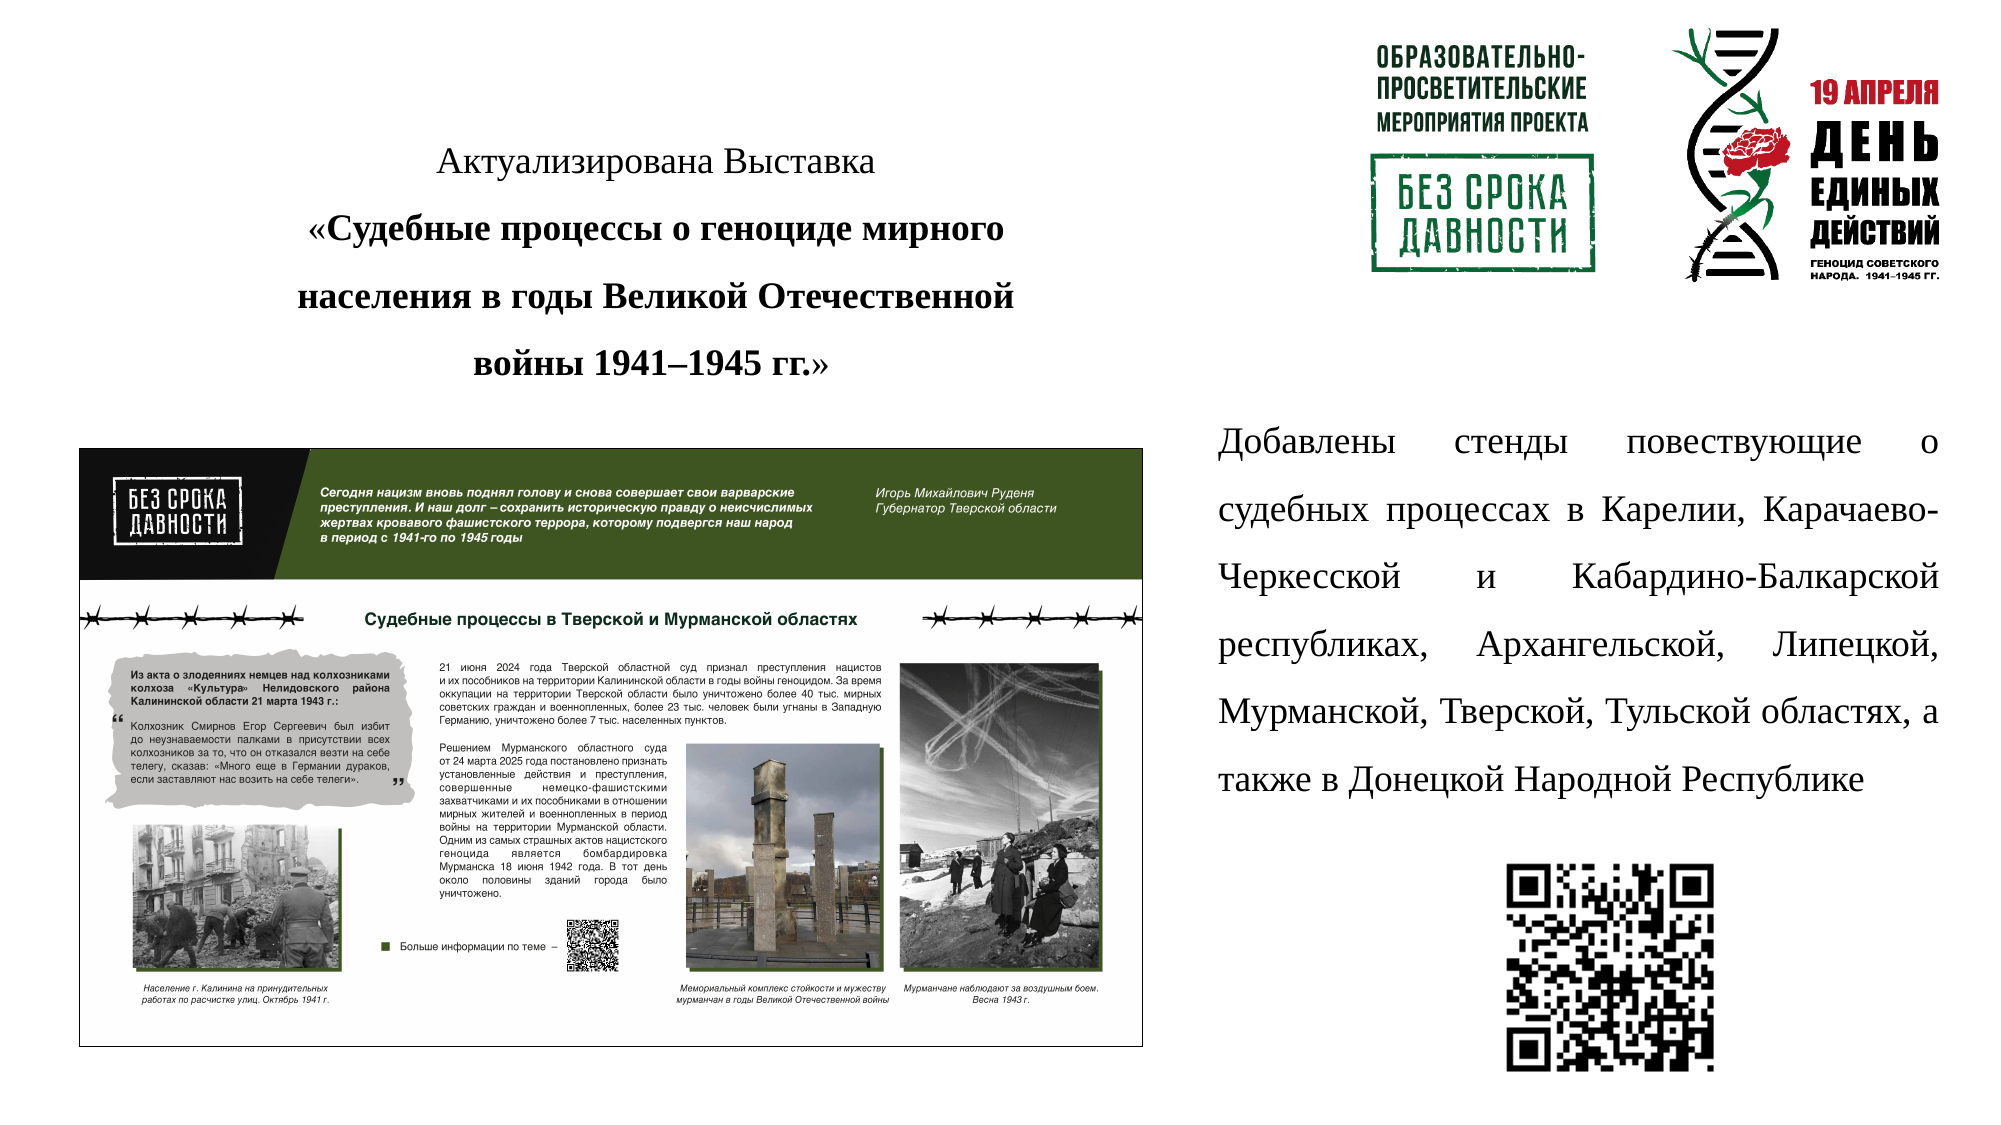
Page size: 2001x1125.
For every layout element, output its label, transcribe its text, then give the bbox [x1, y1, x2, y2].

text_box Добавлены стенды повествующие о судебных процессах в Карелии, Карачаево-Черкесской и Кабардино-Балкарской республиках, Архангельской, Липецкой, Мурманской, Тверской, Тульской областях, а также в Донецкой Народной Республике [1203, 386, 1955, 807]
picture [1326, 0, 2000, 311]
picture [79, 448, 1143, 1047]
picture [1482, 839, 1739, 1097]
text_box Актуализирована Выставка «Судебные процессы о геноциде мирного населения в годы Великой Отечественной войны 1941–1945 гг.» [230, 105, 1083, 391]
